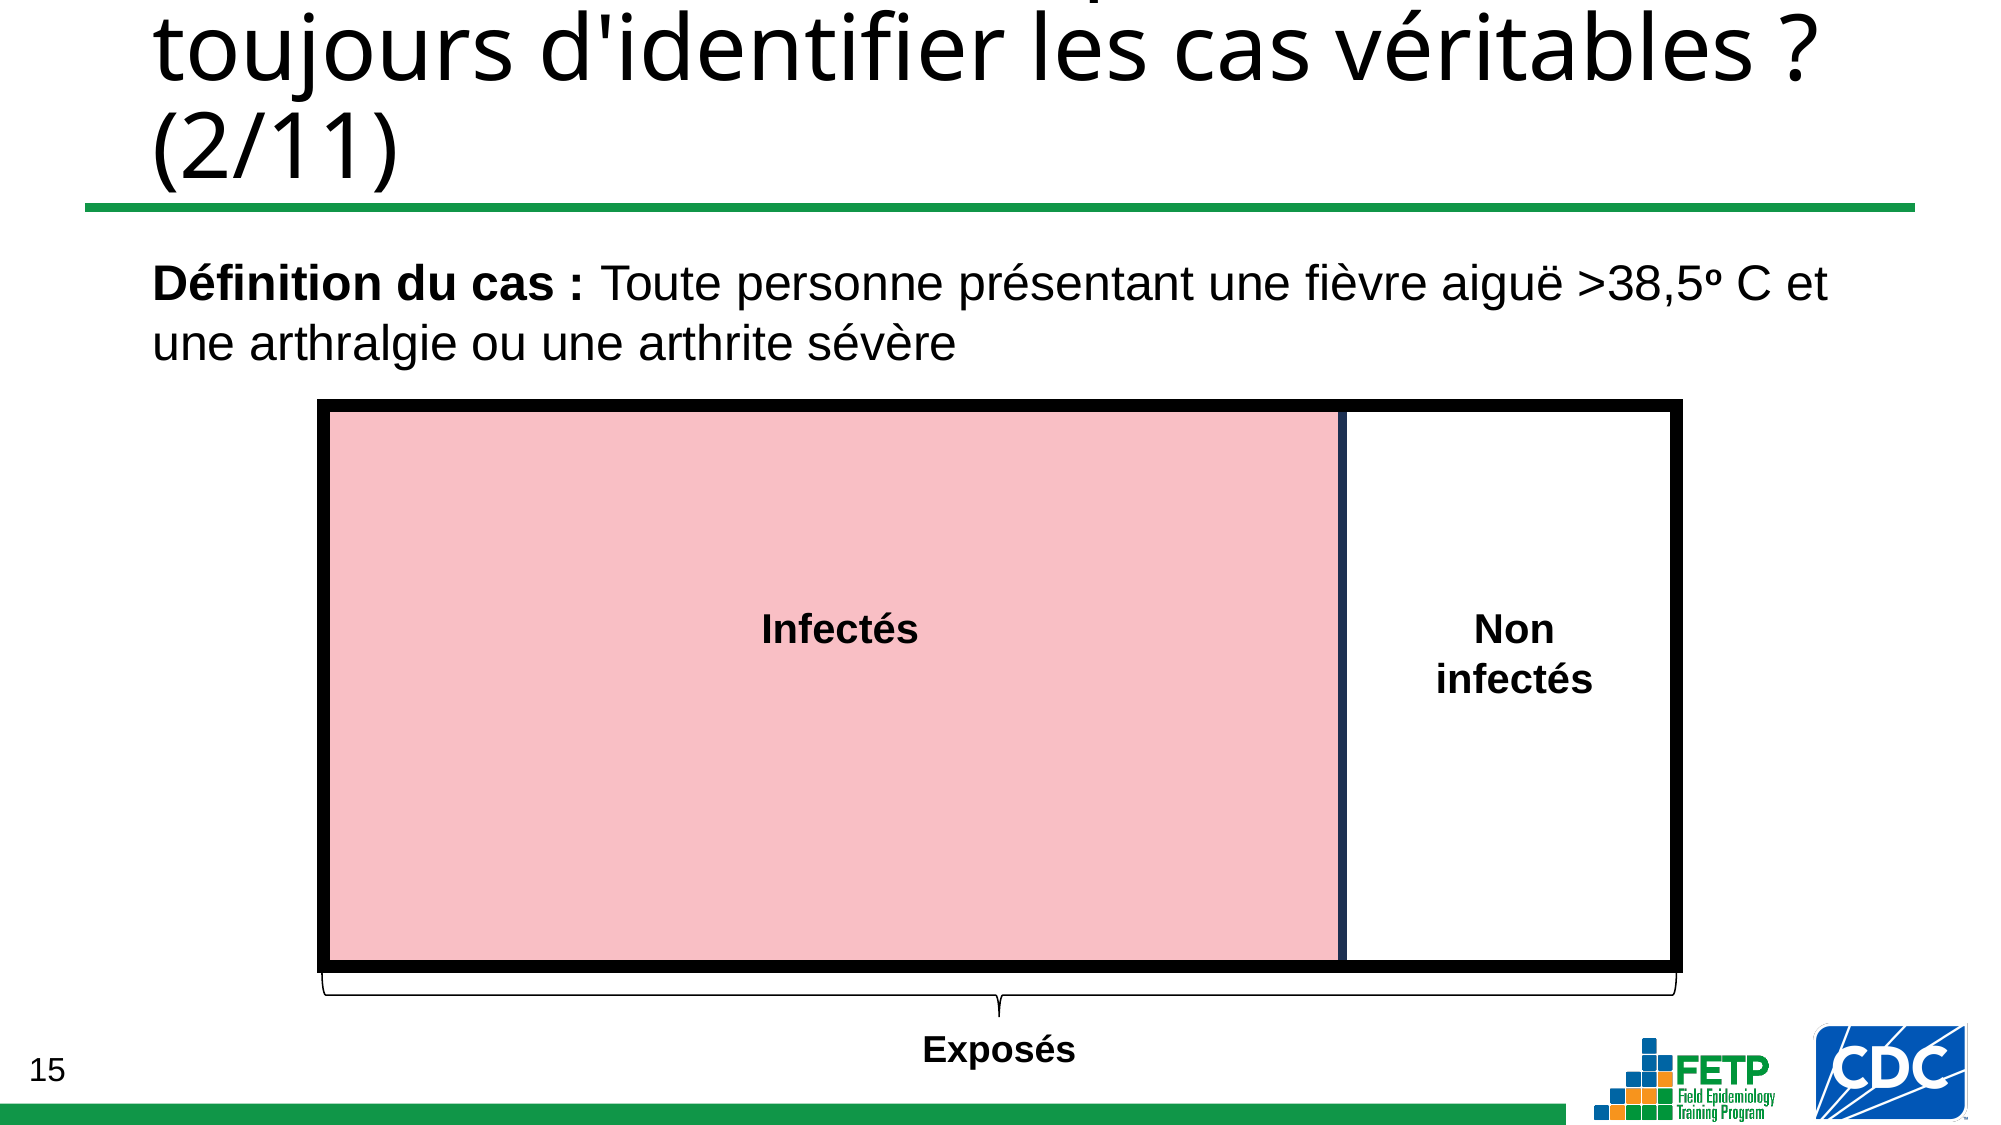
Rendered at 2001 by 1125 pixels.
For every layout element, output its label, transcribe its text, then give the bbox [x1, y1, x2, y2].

list Définition du cas : Toute personne présentant une fièvre aiguë >38,5o C et une arthralgie ou une arthrite sévère [137, 242, 1863, 400]
picture [1813, 1023, 1968, 1122]
title Une définition de cas permet-elle toujours d'identifier les cas véritables ? (2/11) [137, 75, 1863, 207]
text_box [321, 972, 1677, 1017]
text_box Exposés [758, 1017, 1240, 1078]
text_box [323, 405, 1677, 967]
picture [1594, 1038, 1775, 1122]
